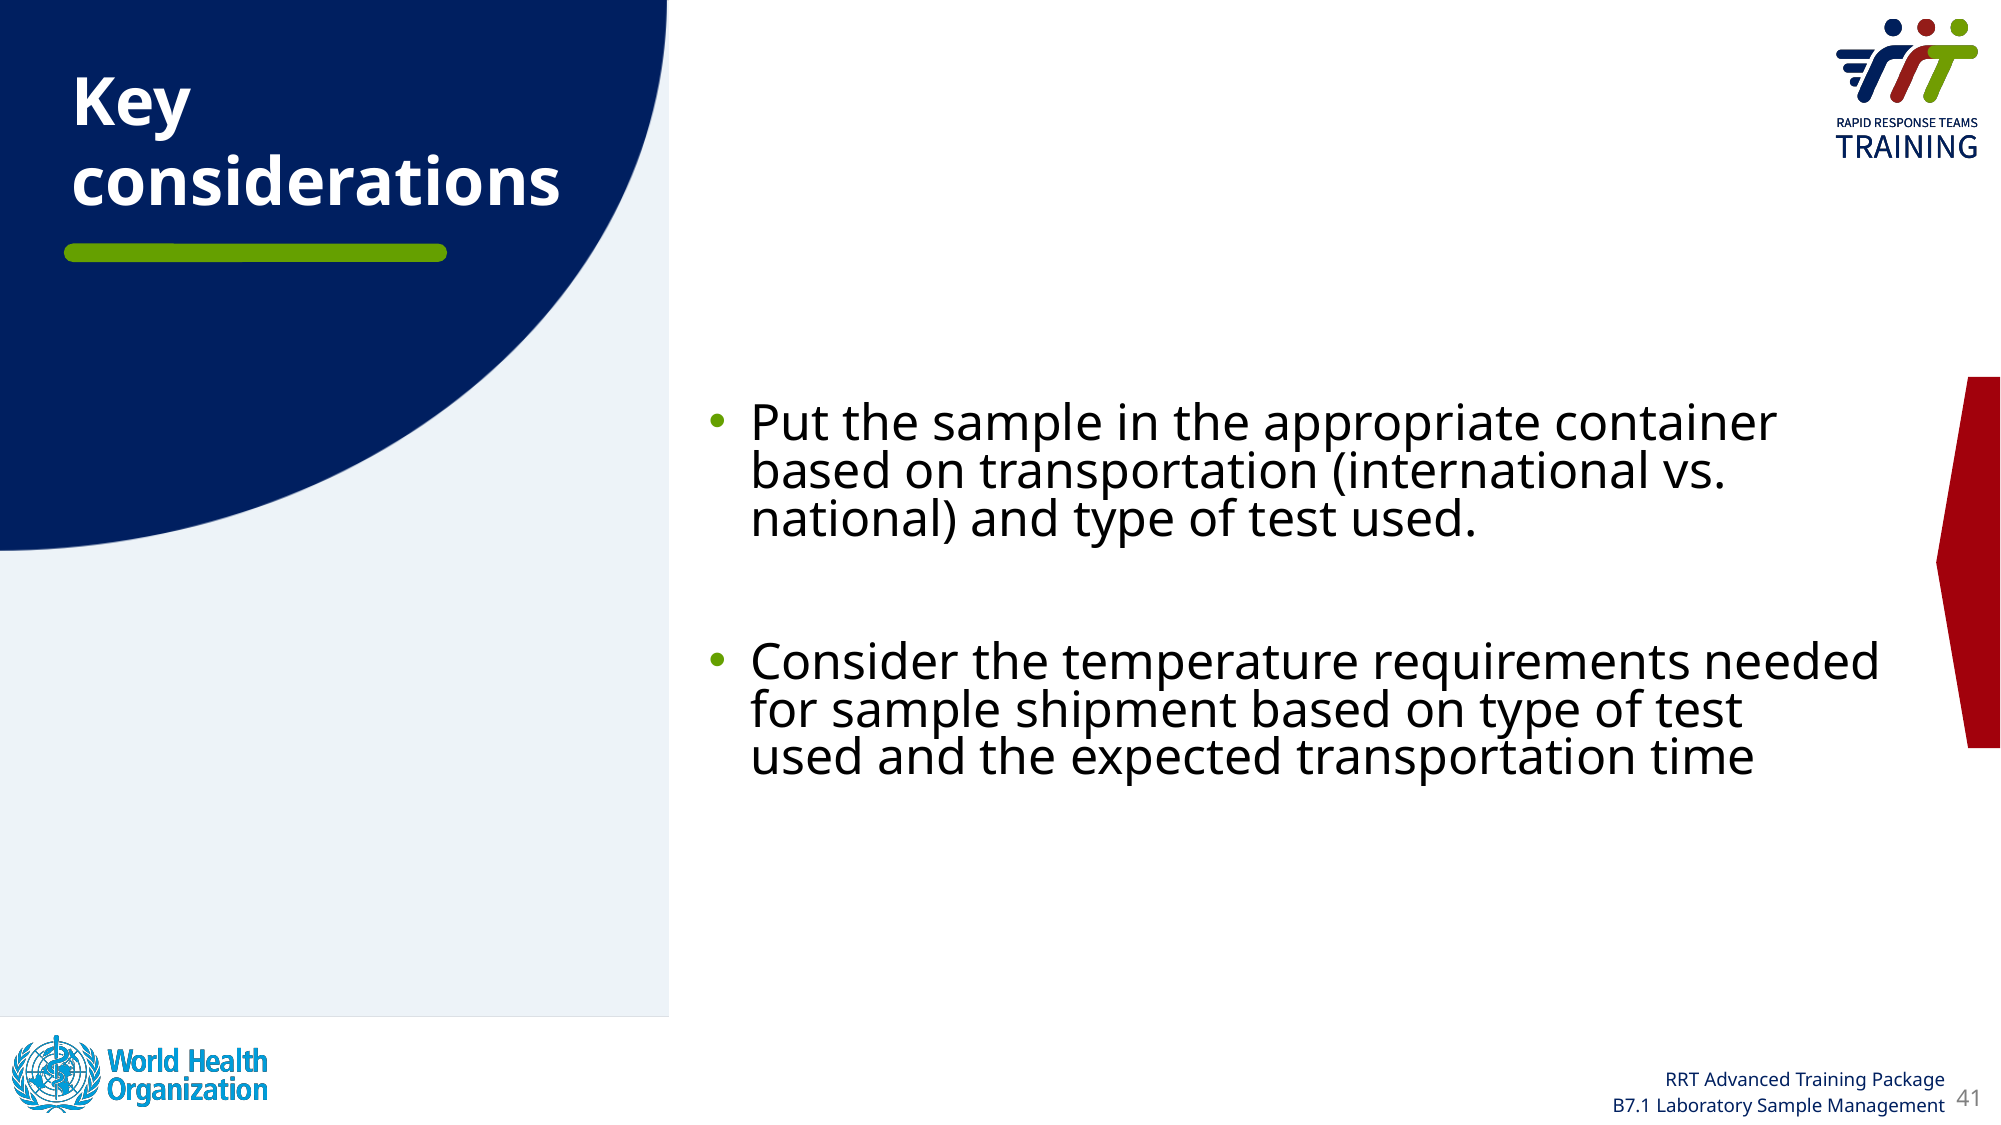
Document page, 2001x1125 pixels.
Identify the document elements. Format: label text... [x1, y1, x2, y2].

picture [22, 1062, 26, 1077]
picture [12, 1083, 48, 1113]
picture [50, 1108, 62, 1113]
picture [1835, 19, 1978, 167]
picture [40, 1062, 47, 1070]
picture [0, 0, 669, 1018]
text_box Key considerations [63, 51, 615, 227]
picture [30, 1083, 37, 1091]
picture [59, 1035, 267, 1113]
picture [12, 1035, 54, 1068]
picture [46, 1056, 54, 1062]
picture [24, 1054, 36, 1087]
picture [36, 1088, 78, 1105]
picture [34, 1054, 43, 1078]
list Put the sample in the appropriate container based on transportation (international vs. national) and type of test used. Consider the temperature requirements needed for sample shipment based on type of test used and the expected transportation time [700, 340, 1937, 785]
picture [71, 1053, 90, 1091]
